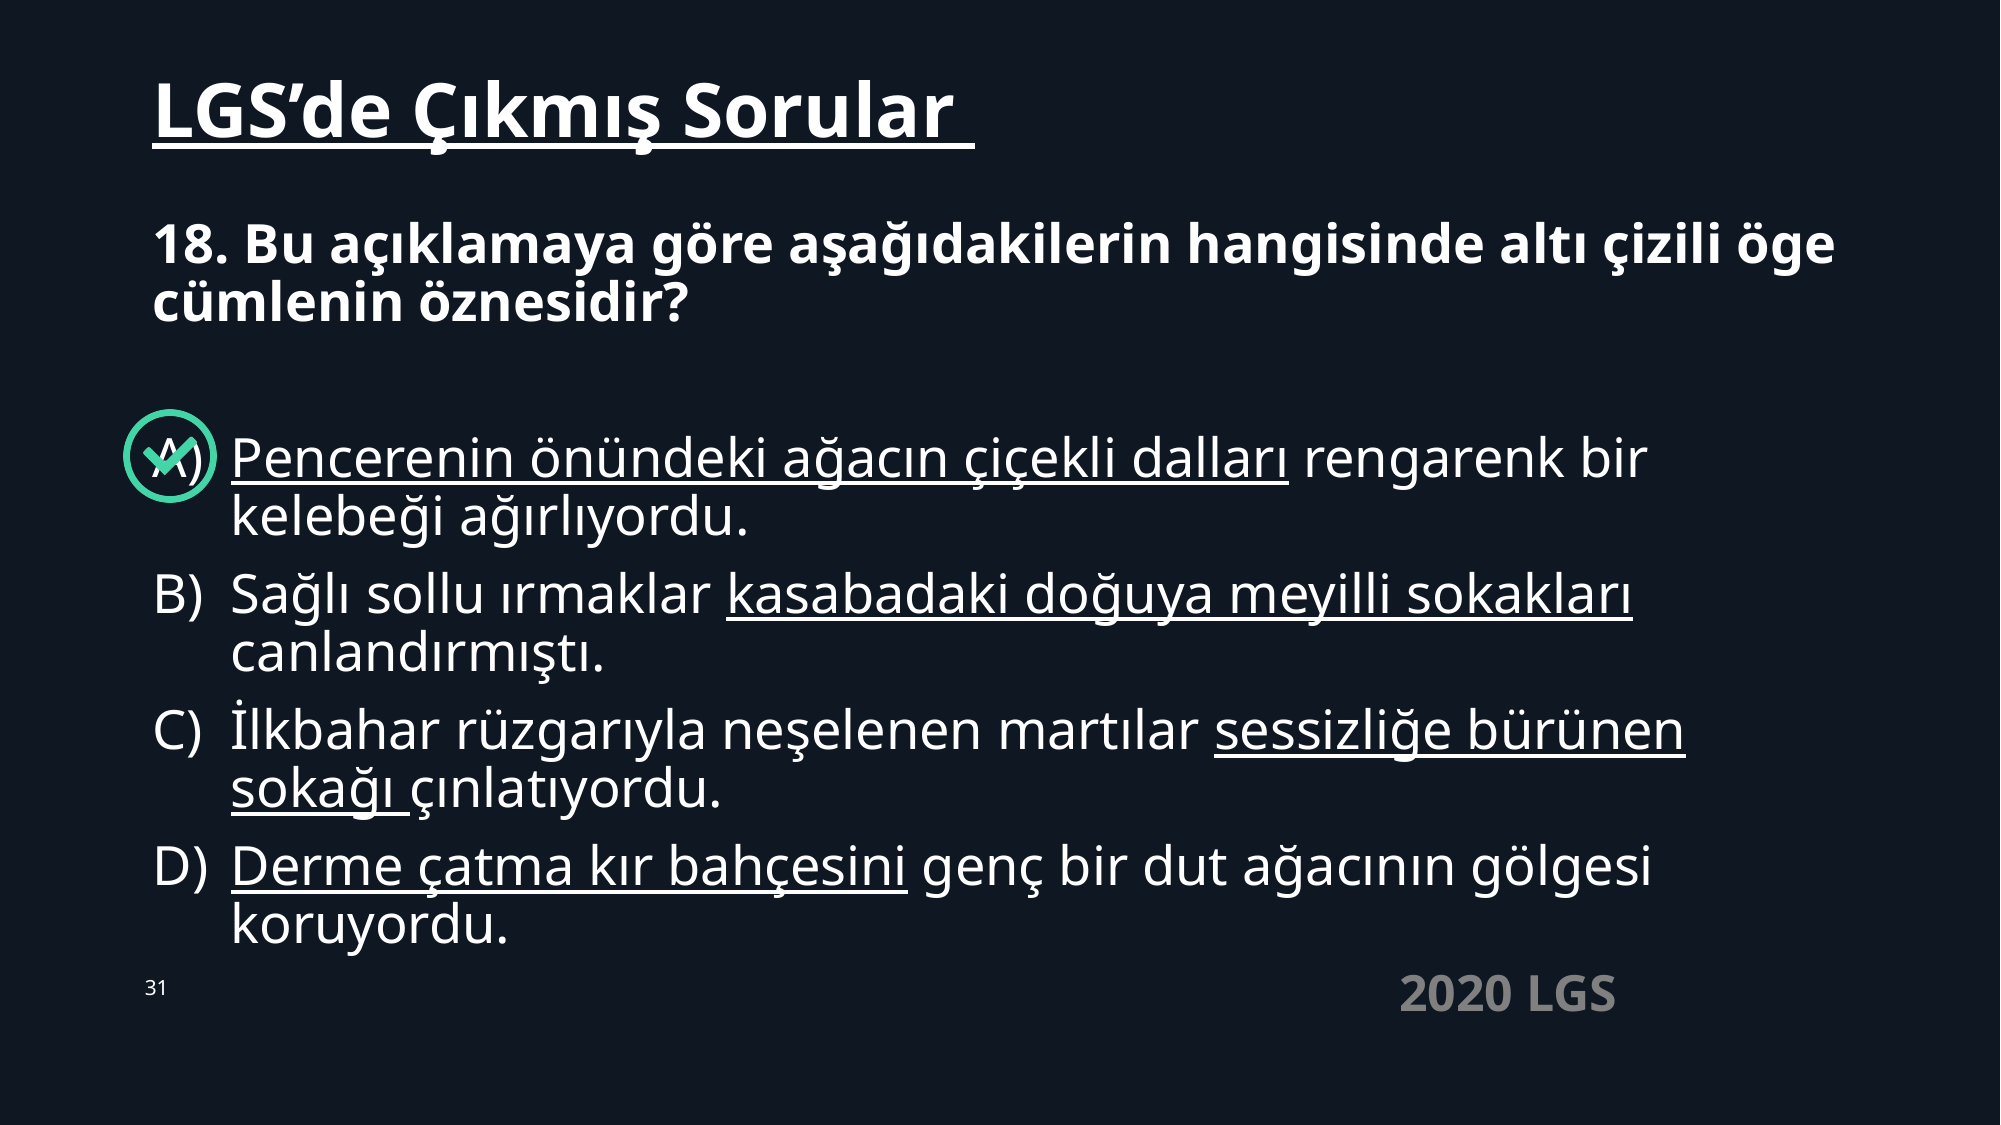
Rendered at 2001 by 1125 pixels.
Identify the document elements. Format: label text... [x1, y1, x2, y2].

title LGS’de Çıkmış Sorular [137, 59, 1863, 167]
footer 2020 LGS [1384, 965, 1764, 1055]
picture [123, 409, 217, 503]
slide_number 31 [127, 964, 186, 1014]
list 18. Bu açıklamaya göre aşağıdakilerin hangisinde altı çizili öge cümlenin öznesidir? Pencerenin önündeki ağacın çiçekli dalları rengarenk bir kelebeği ağırlıyordu. Sağlı sollu ırmaklar kasabadaki doğuya meyilli sokakları canlandırmıştı. İlkbahar rüzgarıyla neşelenen martılar sessizliğe bürünen sokağı çınlatıyordu. Derme çatma kır bahçesini genç bir dut ağacının gölgesi koruyordu. [137, 208, 1863, 965]
